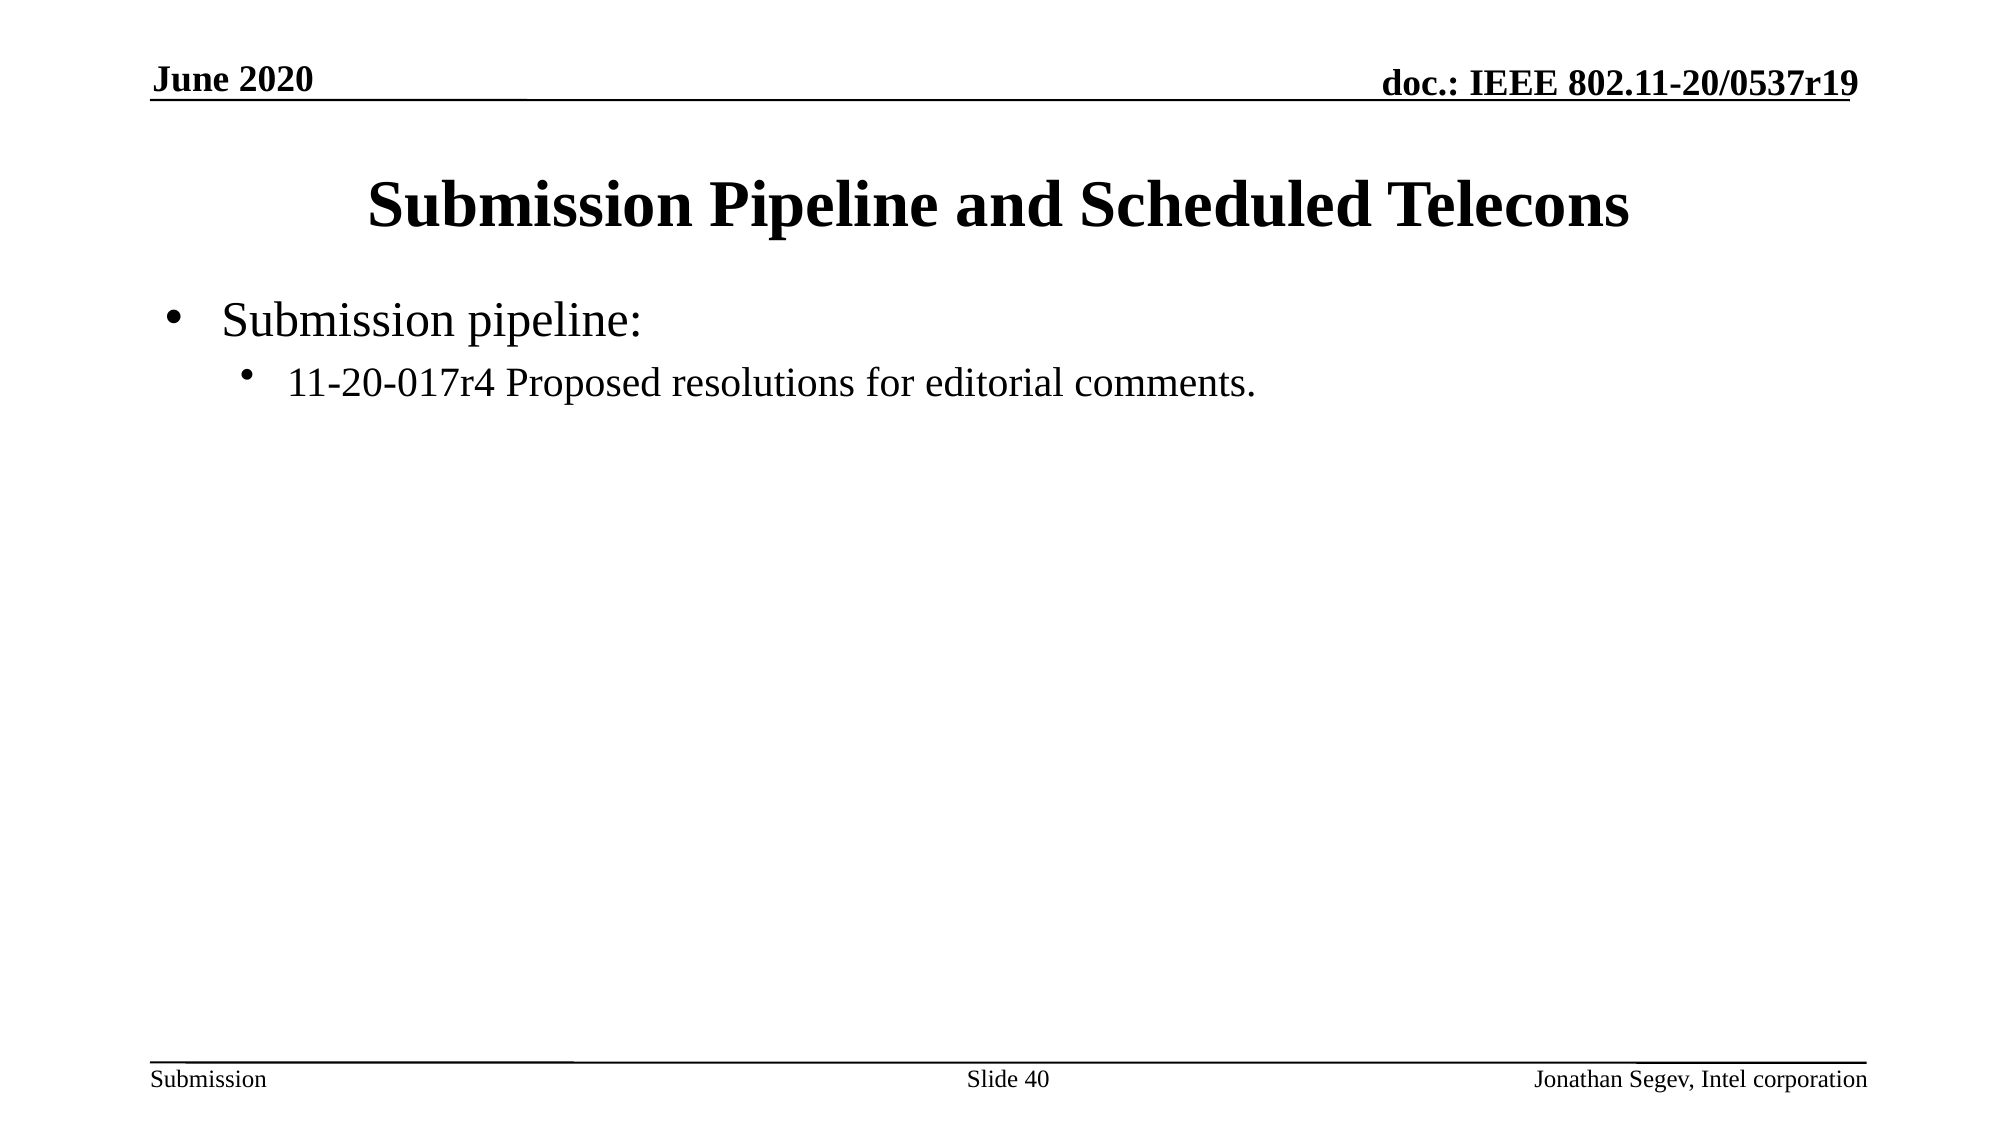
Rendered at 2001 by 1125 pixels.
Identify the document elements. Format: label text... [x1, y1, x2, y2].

list Submission pipeline: 11-20-017r4 Proposed resolutions for editorial comments. [149, 278, 1850, 670]
title Submission Pipeline and Scheduled Telecons [149, 112, 1850, 278]
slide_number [152, 54, 563, 100]
slide_number Slide 40 [950, 1061, 1067, 1123]
footer Jonathan Segev, Intel corporation [1171, 1061, 1869, 1093]
